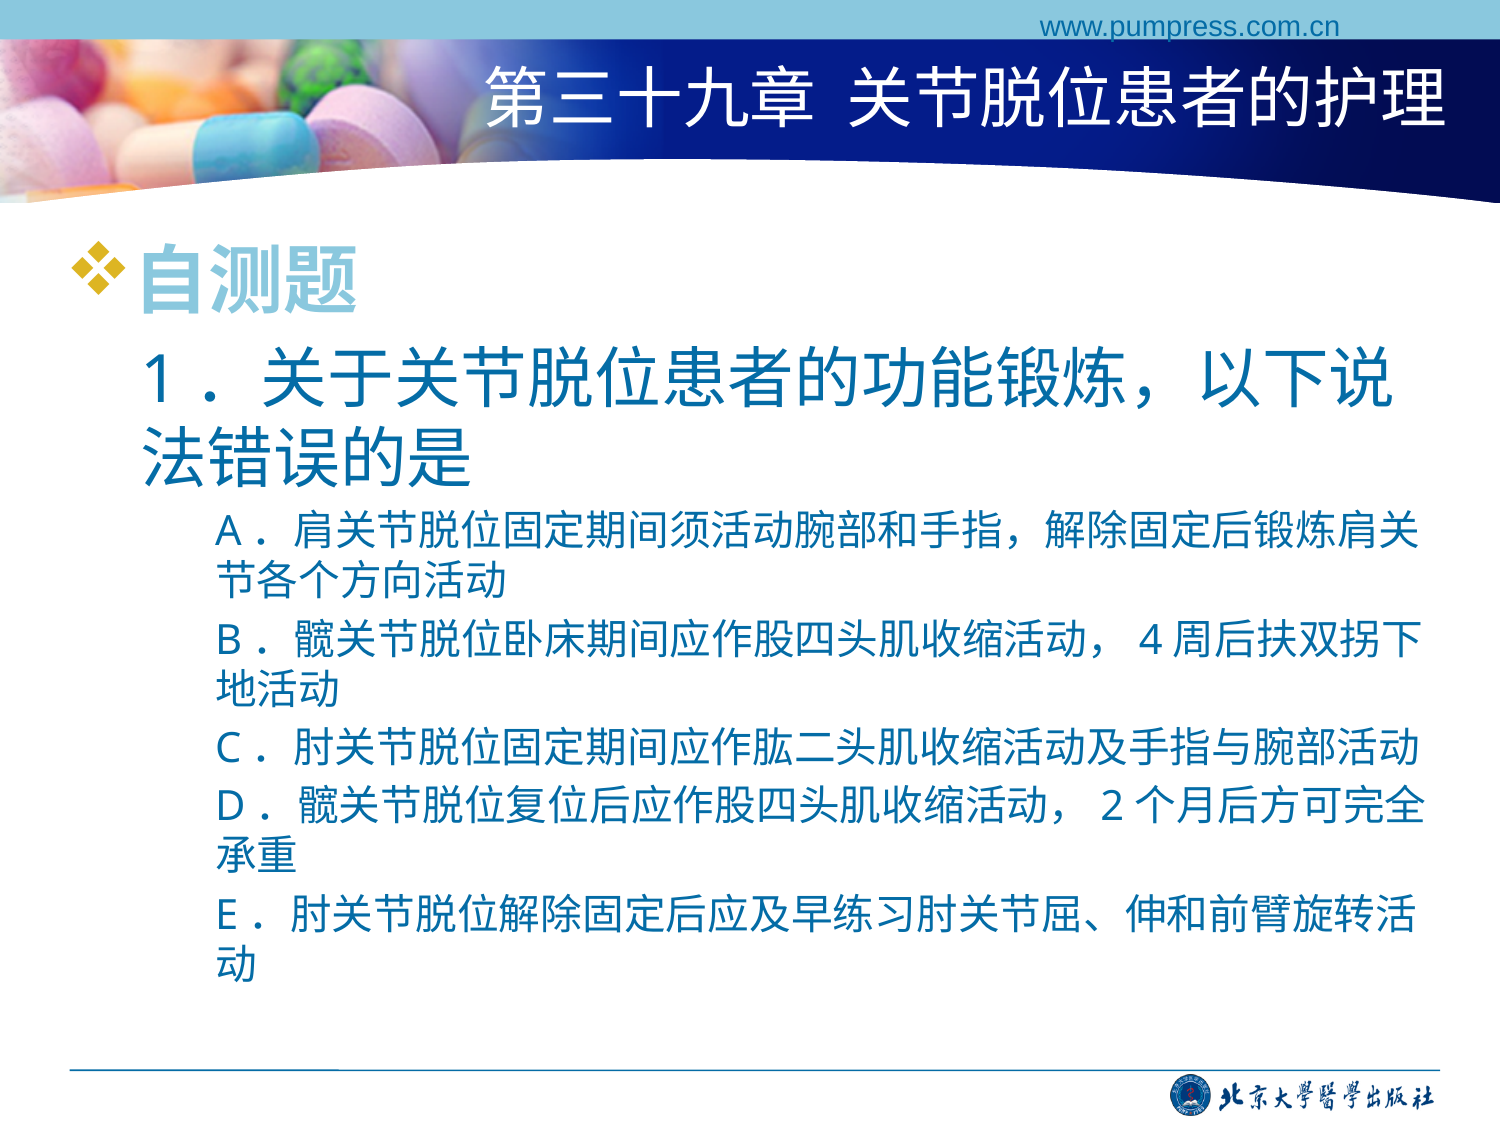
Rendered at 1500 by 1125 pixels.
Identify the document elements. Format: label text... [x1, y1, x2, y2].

list 自测题 1．关于关节脱位患者的功能锻炼，以下说法错误的是 A．肩关节脱位固定期间须活动腕部和手指，解除固定后锻炼肩关节各个方向活动 B．髋关节脱位卧床期间应作股四头肌收缩活动，4周后扶双拐下地活动 C．肘关节脱位固定期间应作肱二头肌收缩活动及手指与腕部活动 D．髋关节脱位复位后应作股四头肌收缩活动，2个月后方可完全承重 E．肘关节脱位解除固定后应及早练习肘关节屈、伸和前臂旋转活动 [49, 224, 1463, 1026]
picture [0, 40, 1500, 203]
slide_number www.pumpress.com.cn [1025, 0, 1463, 38]
picture [1170, 1074, 1436, 1118]
title 第三十九章 关节脱位患者的护理 [137, 49, 1463, 143]
